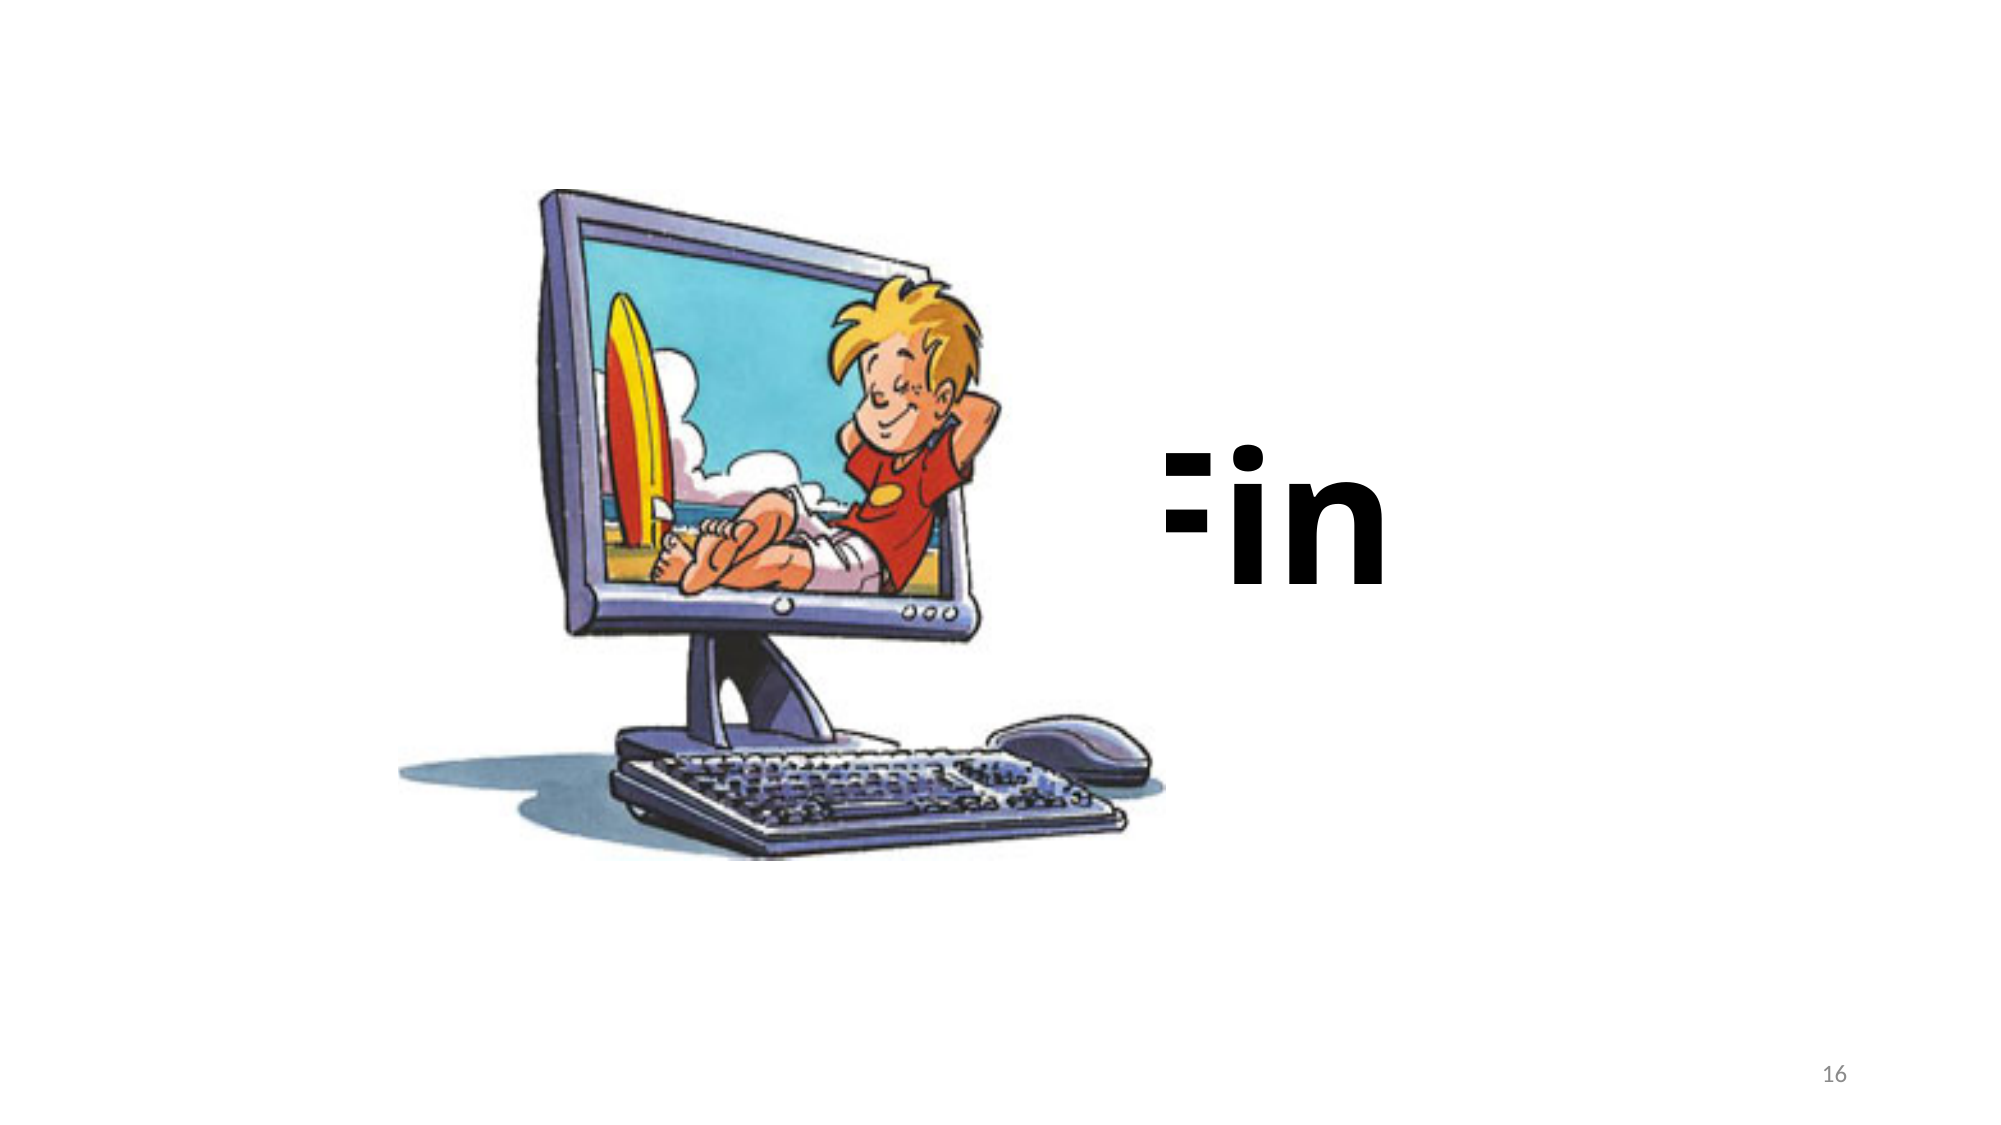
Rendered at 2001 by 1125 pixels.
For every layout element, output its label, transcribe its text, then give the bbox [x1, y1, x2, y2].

title Fin [1166, 416, 1483, 634]
picture [293, 189, 1166, 861]
slide_number 15 [1412, 1042, 1863, 1103]
